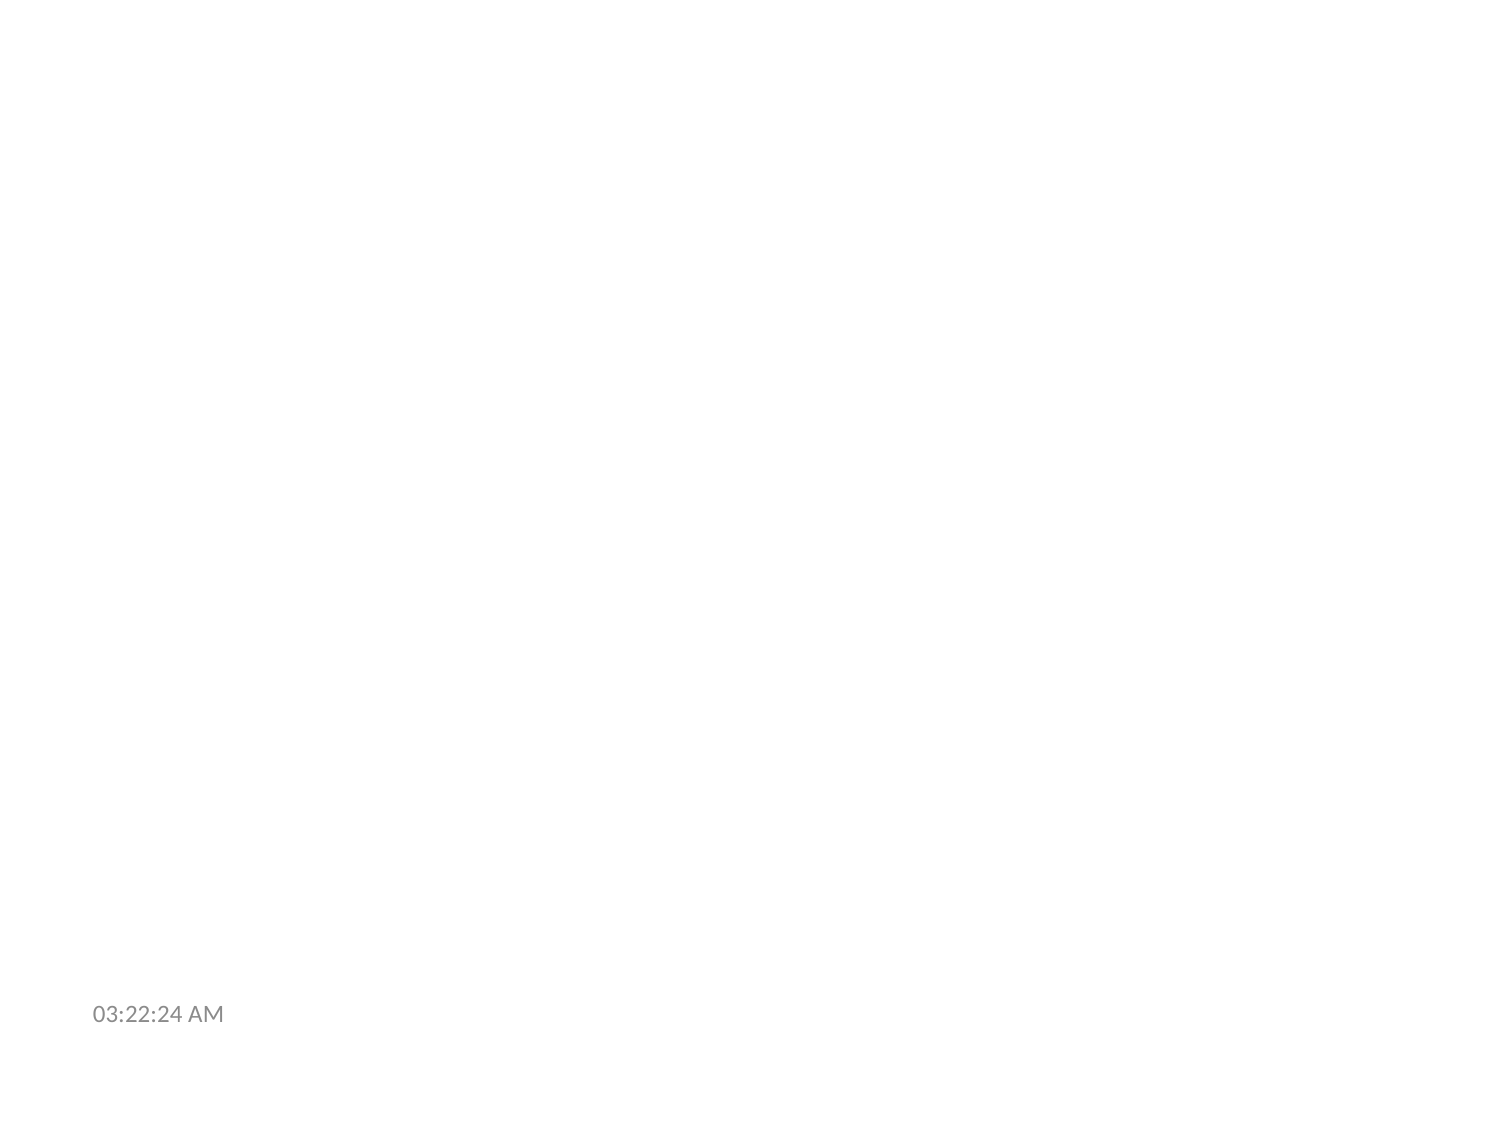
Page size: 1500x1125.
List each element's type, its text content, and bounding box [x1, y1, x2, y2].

text_box 3:35:09 PM [77, 982, 428, 1043]
